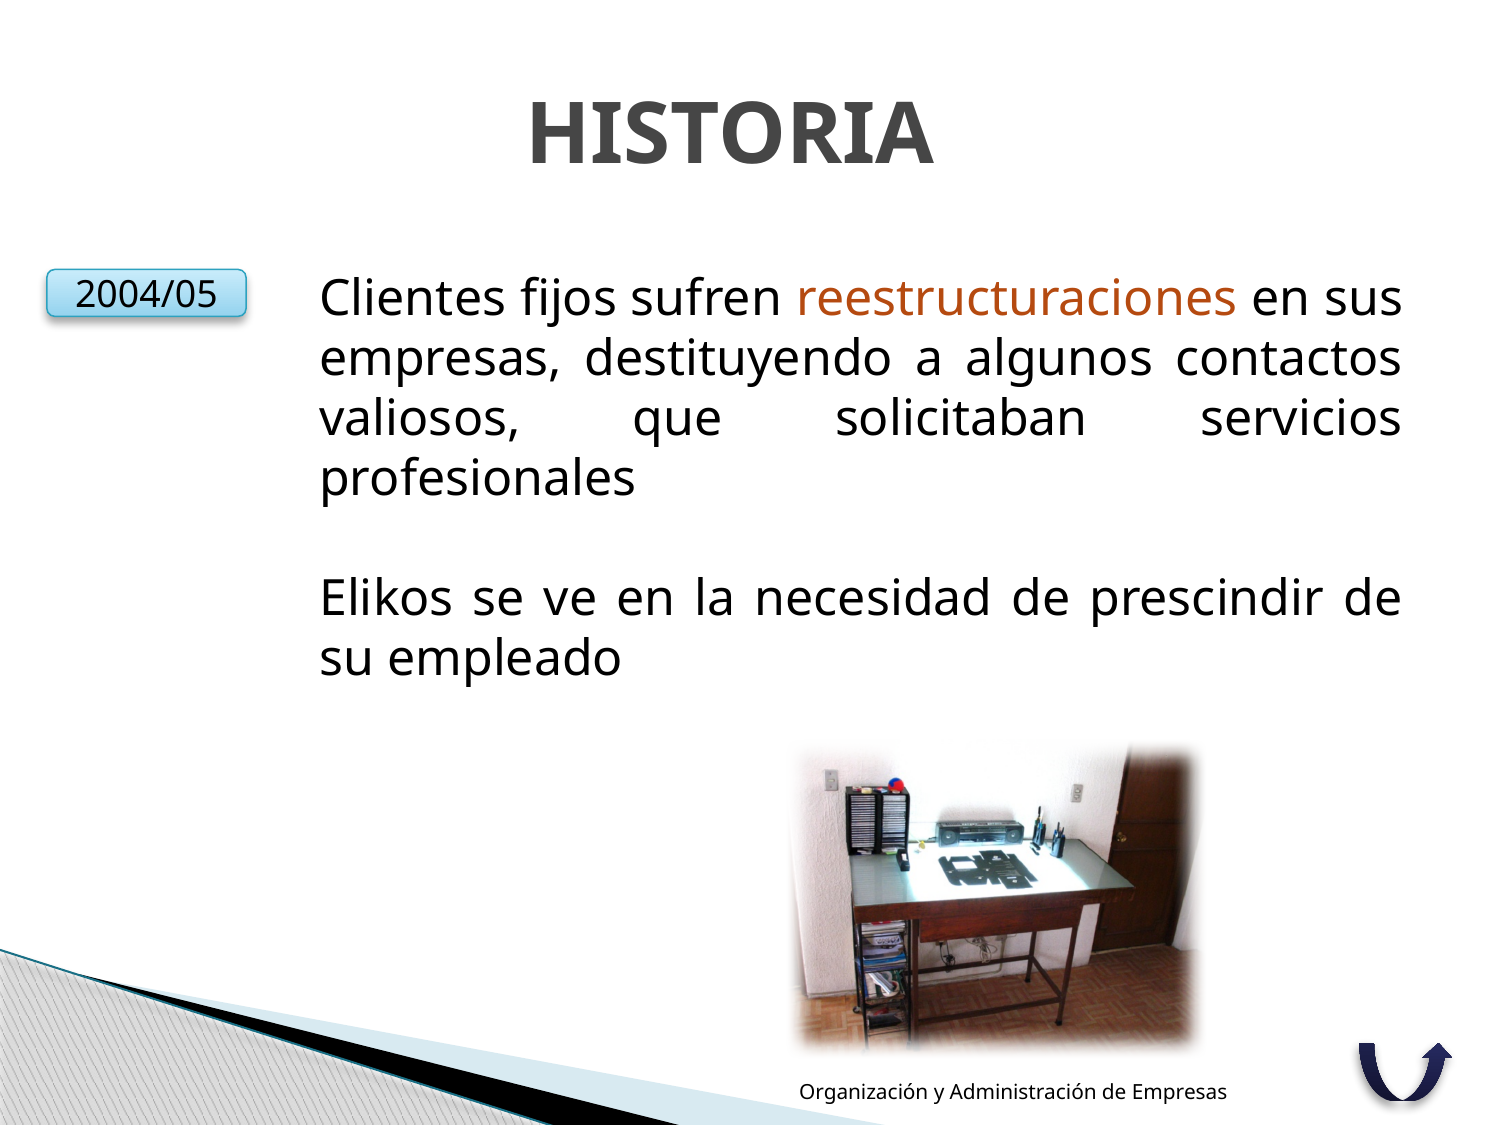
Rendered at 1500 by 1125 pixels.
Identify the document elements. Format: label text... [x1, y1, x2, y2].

picture [784, 737, 1208, 1060]
footer Organización y Administración de Empresas [718, 1051, 1243, 1112]
text_box [1359, 1042, 1452, 1102]
text_box Clientes fijos sufren reestructuraciones en sus empresas, destituyendo a algunos contactos valiosos, que solicitaban servicios profesionales Elikos se ve en la necesidad de prescindir de su empleado [304, 257, 1418, 693]
text_box 2004/05 [46, 268, 247, 318]
title HISTORIA [35, 35, 1425, 223]
